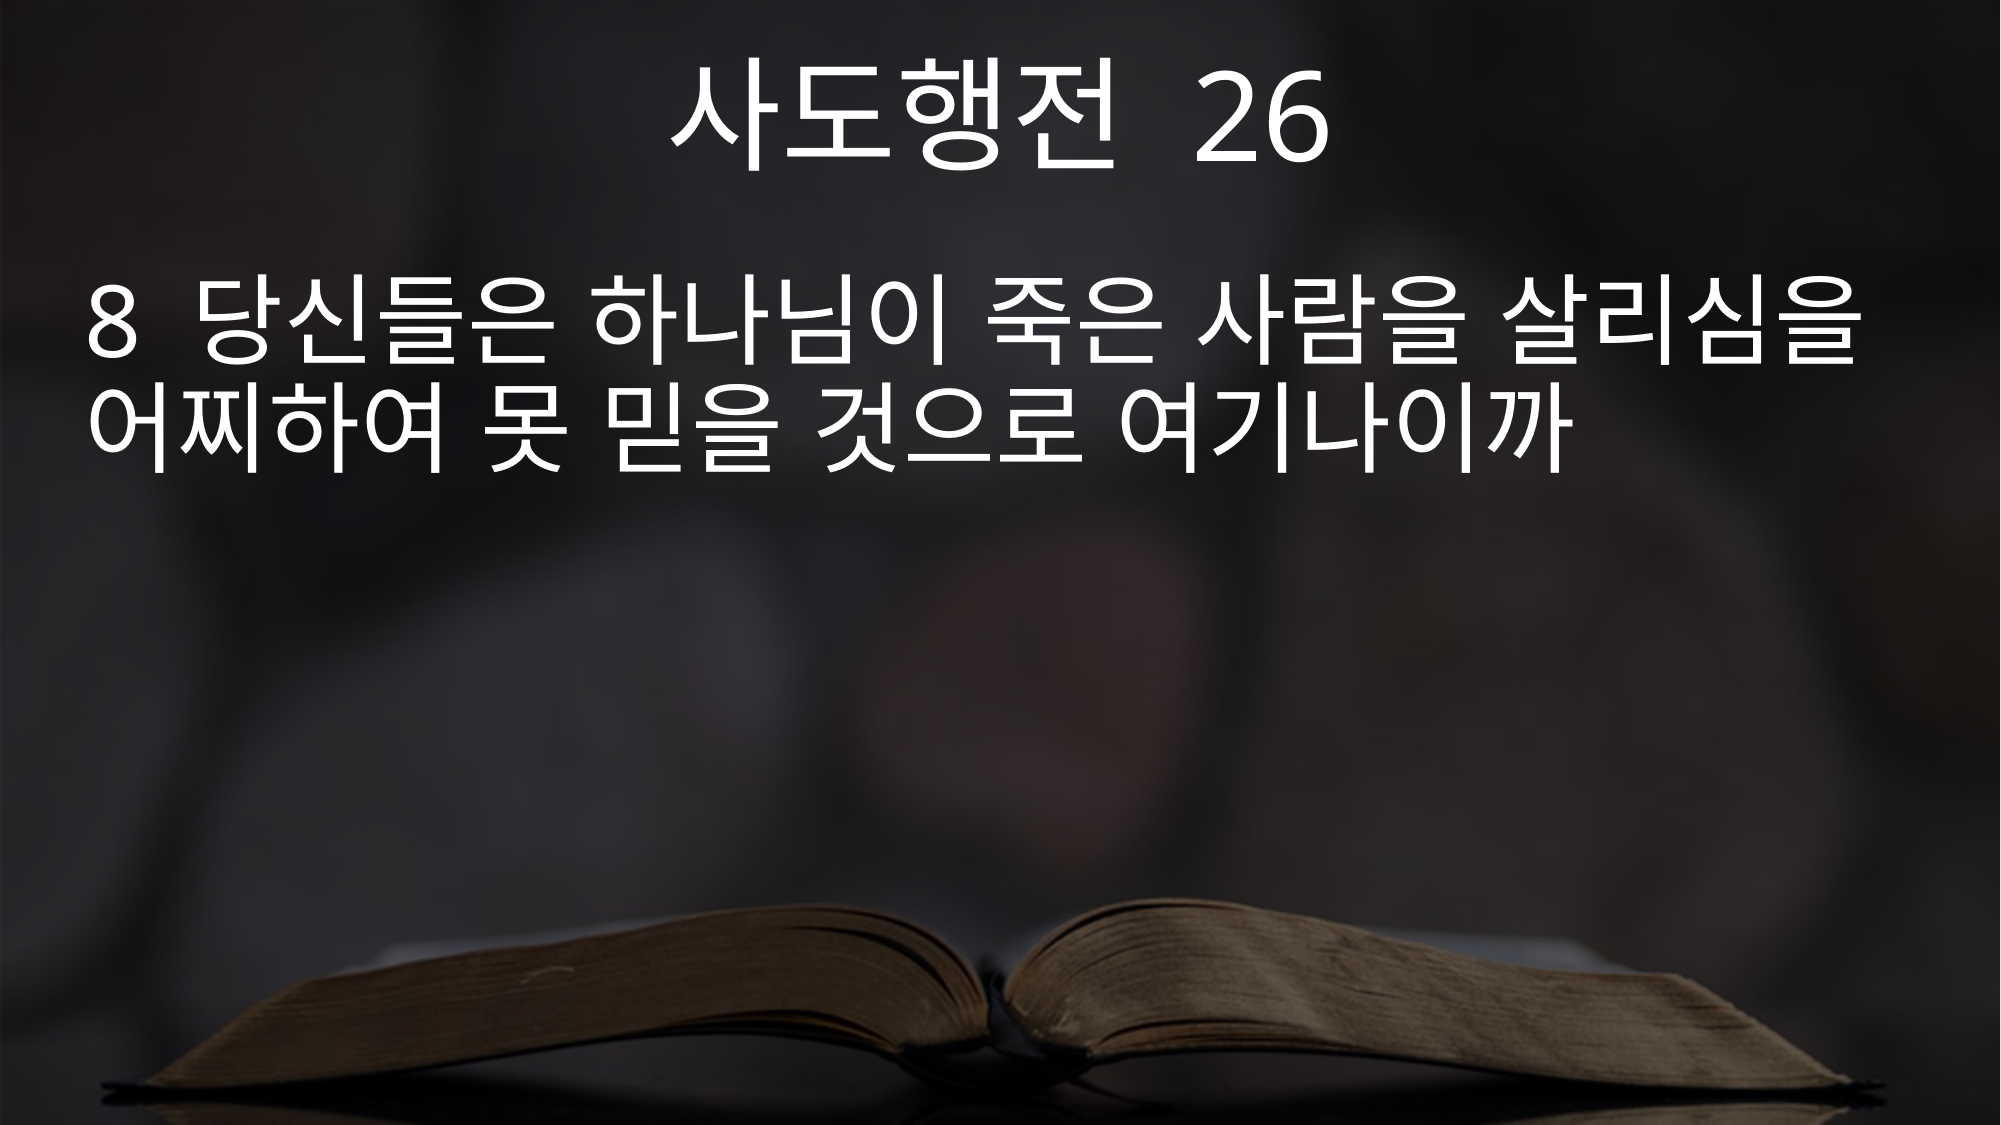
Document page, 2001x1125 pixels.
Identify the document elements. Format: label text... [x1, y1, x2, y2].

list 8 당신들은 하나님이 죽은 사람을 살리심을 어찌하여 못 믿을 것으로 여기나이까 [69, 263, 1953, 423]
footer 사도행전 26 [0, 32, 2000, 192]
picture [0, 0, 2001, 1125]
